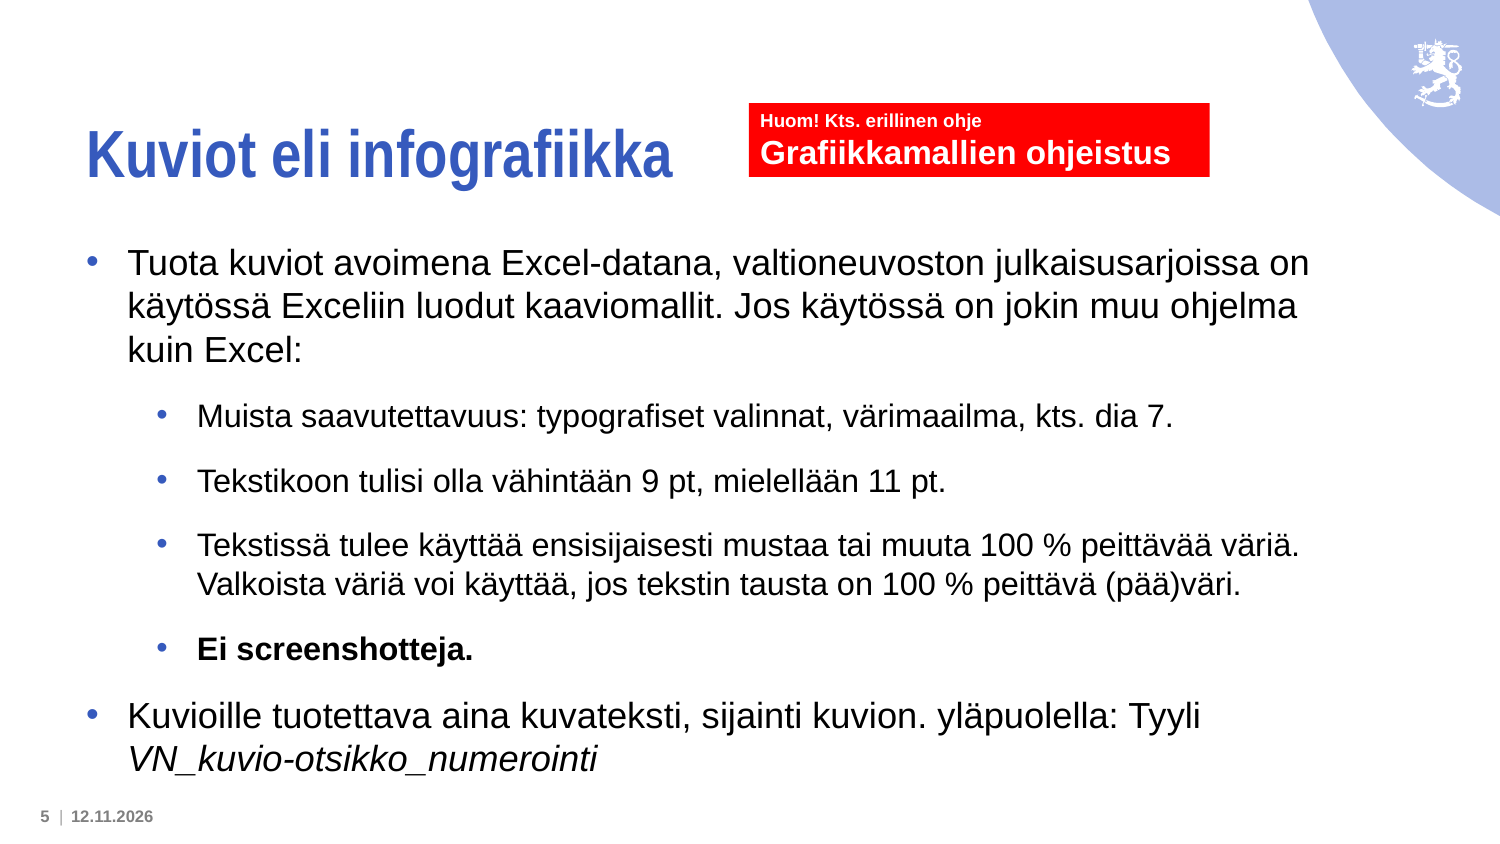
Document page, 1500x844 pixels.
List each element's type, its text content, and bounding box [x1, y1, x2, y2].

slide_number 5 | [0, 799, 67, 833]
title Kuviot eli infografiikka [70, 38, 1341, 199]
text_box Huom! Kts. erillinen ohje Grafiikkamallien ohjeistus [748, 103, 1210, 177]
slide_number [70, 799, 184, 833]
list Tuota kuviot avoimena Excel-datana, valtioneuvoston julkaisusarjoissa on käytössä Exceliin luodut kaaviomallit. Jos käytössä on jokin muu ohjelma kuin Excel: Muista saavutettavuus: typografiset valinnat, värimaailma, kts. dia 7. Tekstikoon tulisi olla vähintään 9 pt, mielellään 11 pt. Tekstissä tulee käyttää ensisijaisesti mustaa tai muuta 100 % peittävää väriä. Valkoista väriä voi käyttää, jos tekstin tausta on 100 % peittävä (pää)väri. Ei screenshotteja. Kuvioille tuotettava aina kuvateksti, sijainti kuvion. yläpuolella: Tyyli VN_kuvio-otsikko_numerointi [70, 231, 1341, 788]
